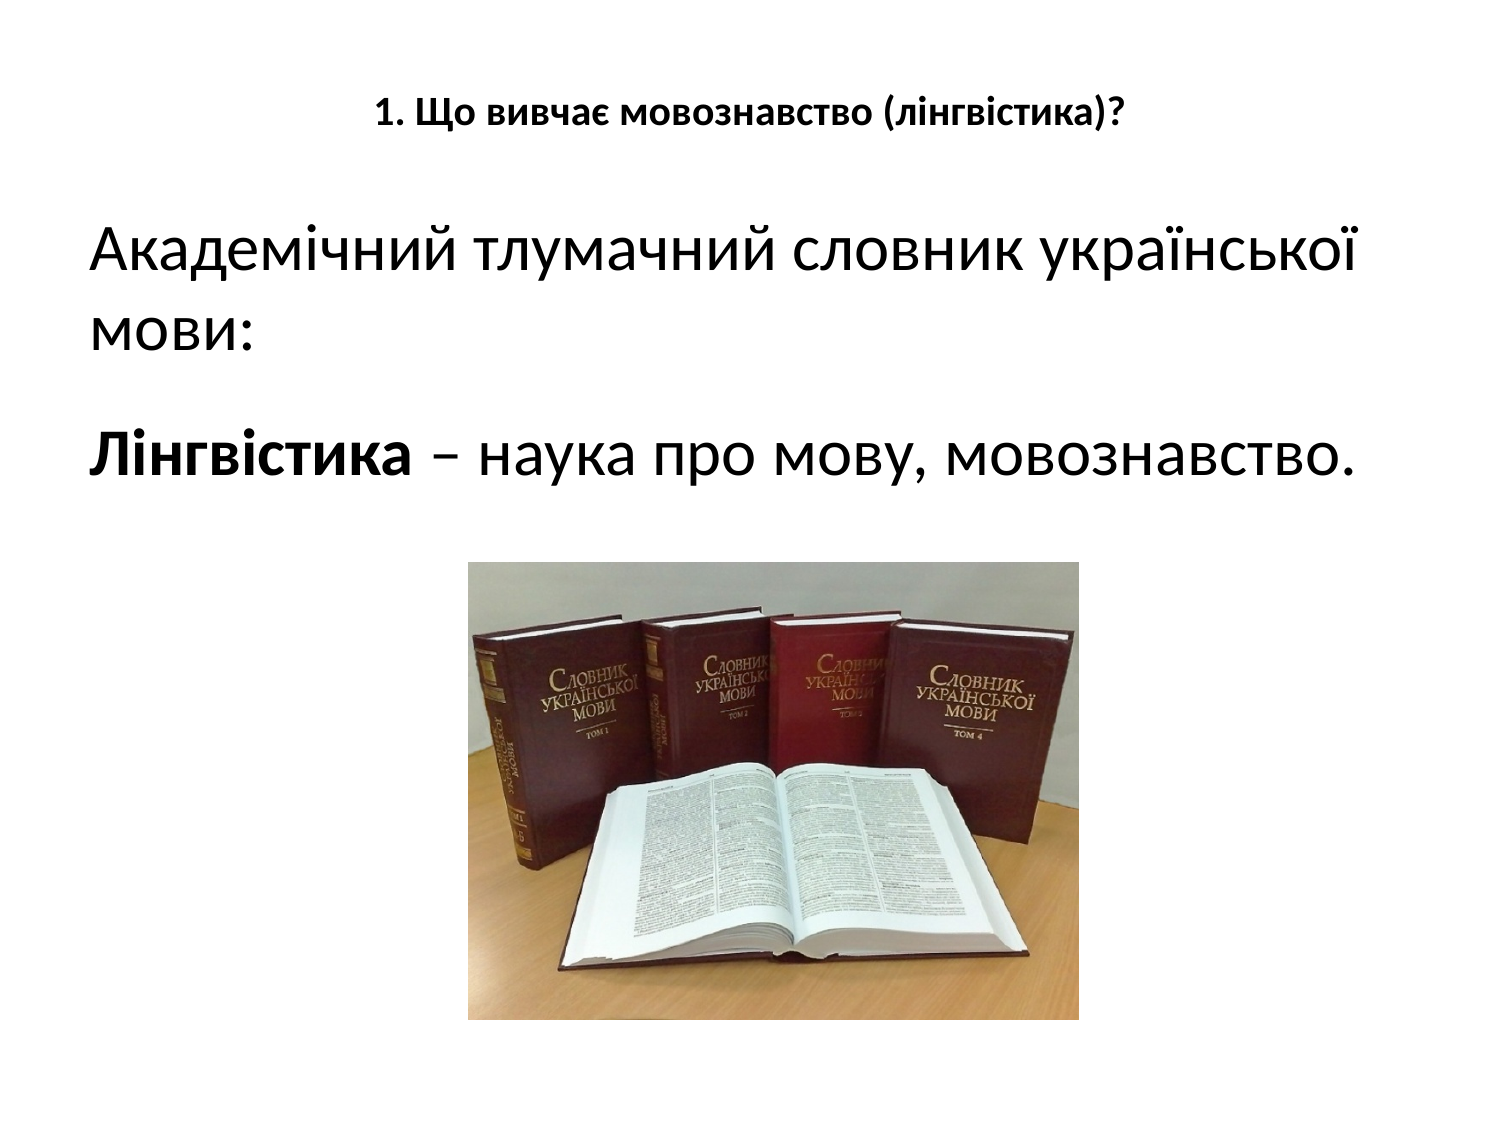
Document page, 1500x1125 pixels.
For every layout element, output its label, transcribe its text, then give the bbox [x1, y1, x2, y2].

text_box 1. Що вивчає мовознавство (лінгвістика)? [75, 45, 1425, 173]
picture [467, 562, 1079, 1021]
text_box Академічний тлумачний словник української мови: Лінгвістика – наука про мову, мовознавство. [75, 196, 1425, 576]
